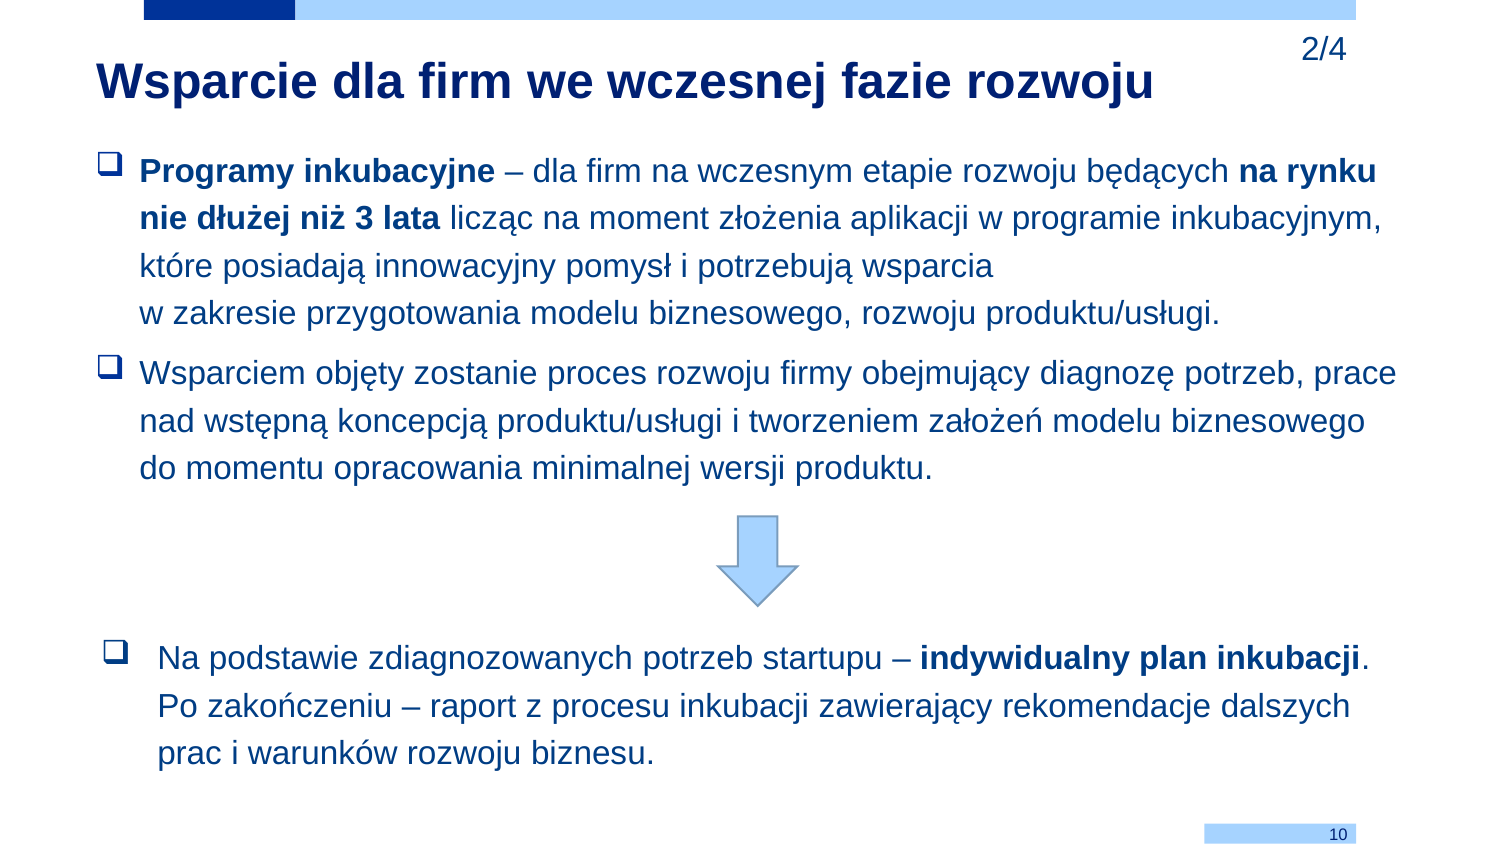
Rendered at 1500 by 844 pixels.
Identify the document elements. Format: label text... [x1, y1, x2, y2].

text_box Wsparcie dla firm we wczesnej fazie rozwoju [96, 57, 1297, 141]
list Programy inkubacyjne – dla firm na wczesnym etapie rozwoju będących na rynku nie dłużej niż 3 lata licząc na moment złożenia aplikacji w programie inkubacyjnym, które posiadają innowacyjny pomysł i potrzebują wsparcia w zakresie przygotowania modelu biznesowego, rozwoju produktu/usługi. Wsparciem objęty zostanie proces rozwoju firmy obejmujący diagnozę potrzeb, prace nad wstępną koncepcją produktu/usługi i tworzeniem założeń modelu biznesowego do momentu opracowania minimalnej wersji produktu. [95, 141, 1400, 496]
text_box Na podstawie zdiagnozowanych potrzeb startupu – indywidualny plan inkubacji. Po zakończeniu – raport z procesu inkubacji zawierający rekomendacje dalszych prac i warunków rozwoju biznesu. [86, 621, 1400, 779]
text_box 10 [1196, 823, 1348, 844]
text_box [715, 515, 800, 608]
text_box 2/4 [1286, 19, 1410, 75]
